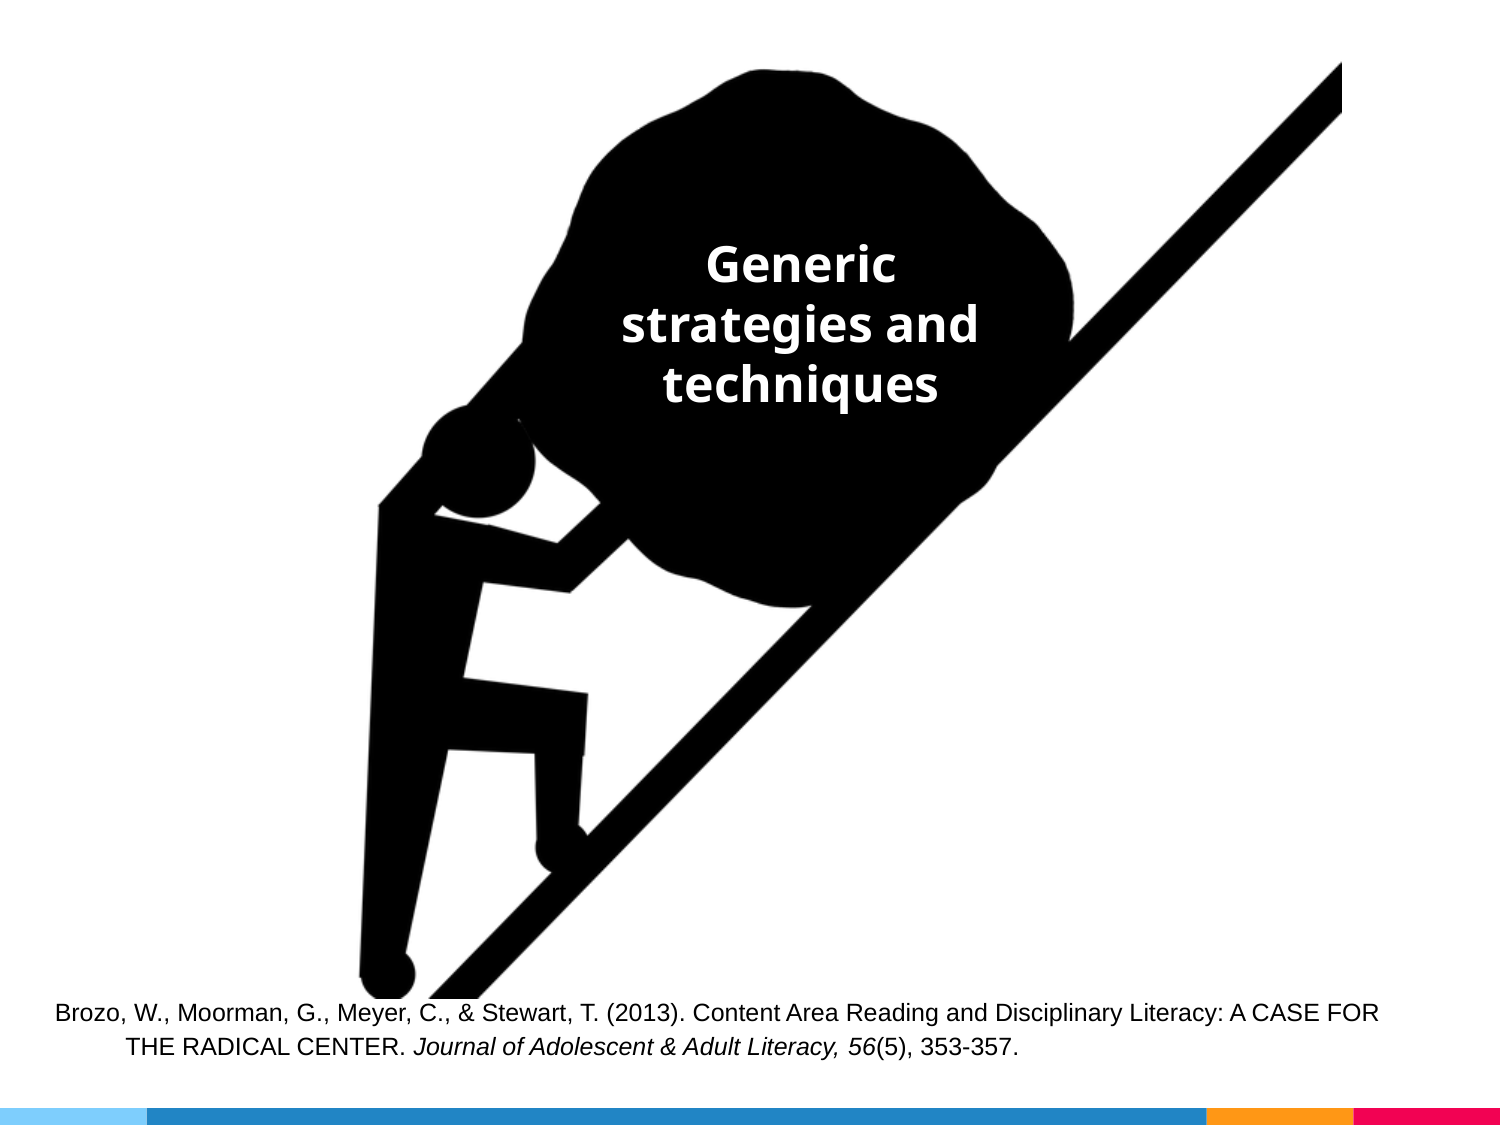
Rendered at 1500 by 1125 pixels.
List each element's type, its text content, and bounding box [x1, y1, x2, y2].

picture [158, 0, 1342, 999]
text_box Brozo, W., Moorman, G., Meyer, C., & Stewart, T. (2013). Content Area Reading and Disciplinary Literacy: A CASE FOR THE RADICAL CENTER. Journal of Adolescent & Adult Literacy, 56(5), 353-357. [39, 976, 1455, 1078]
